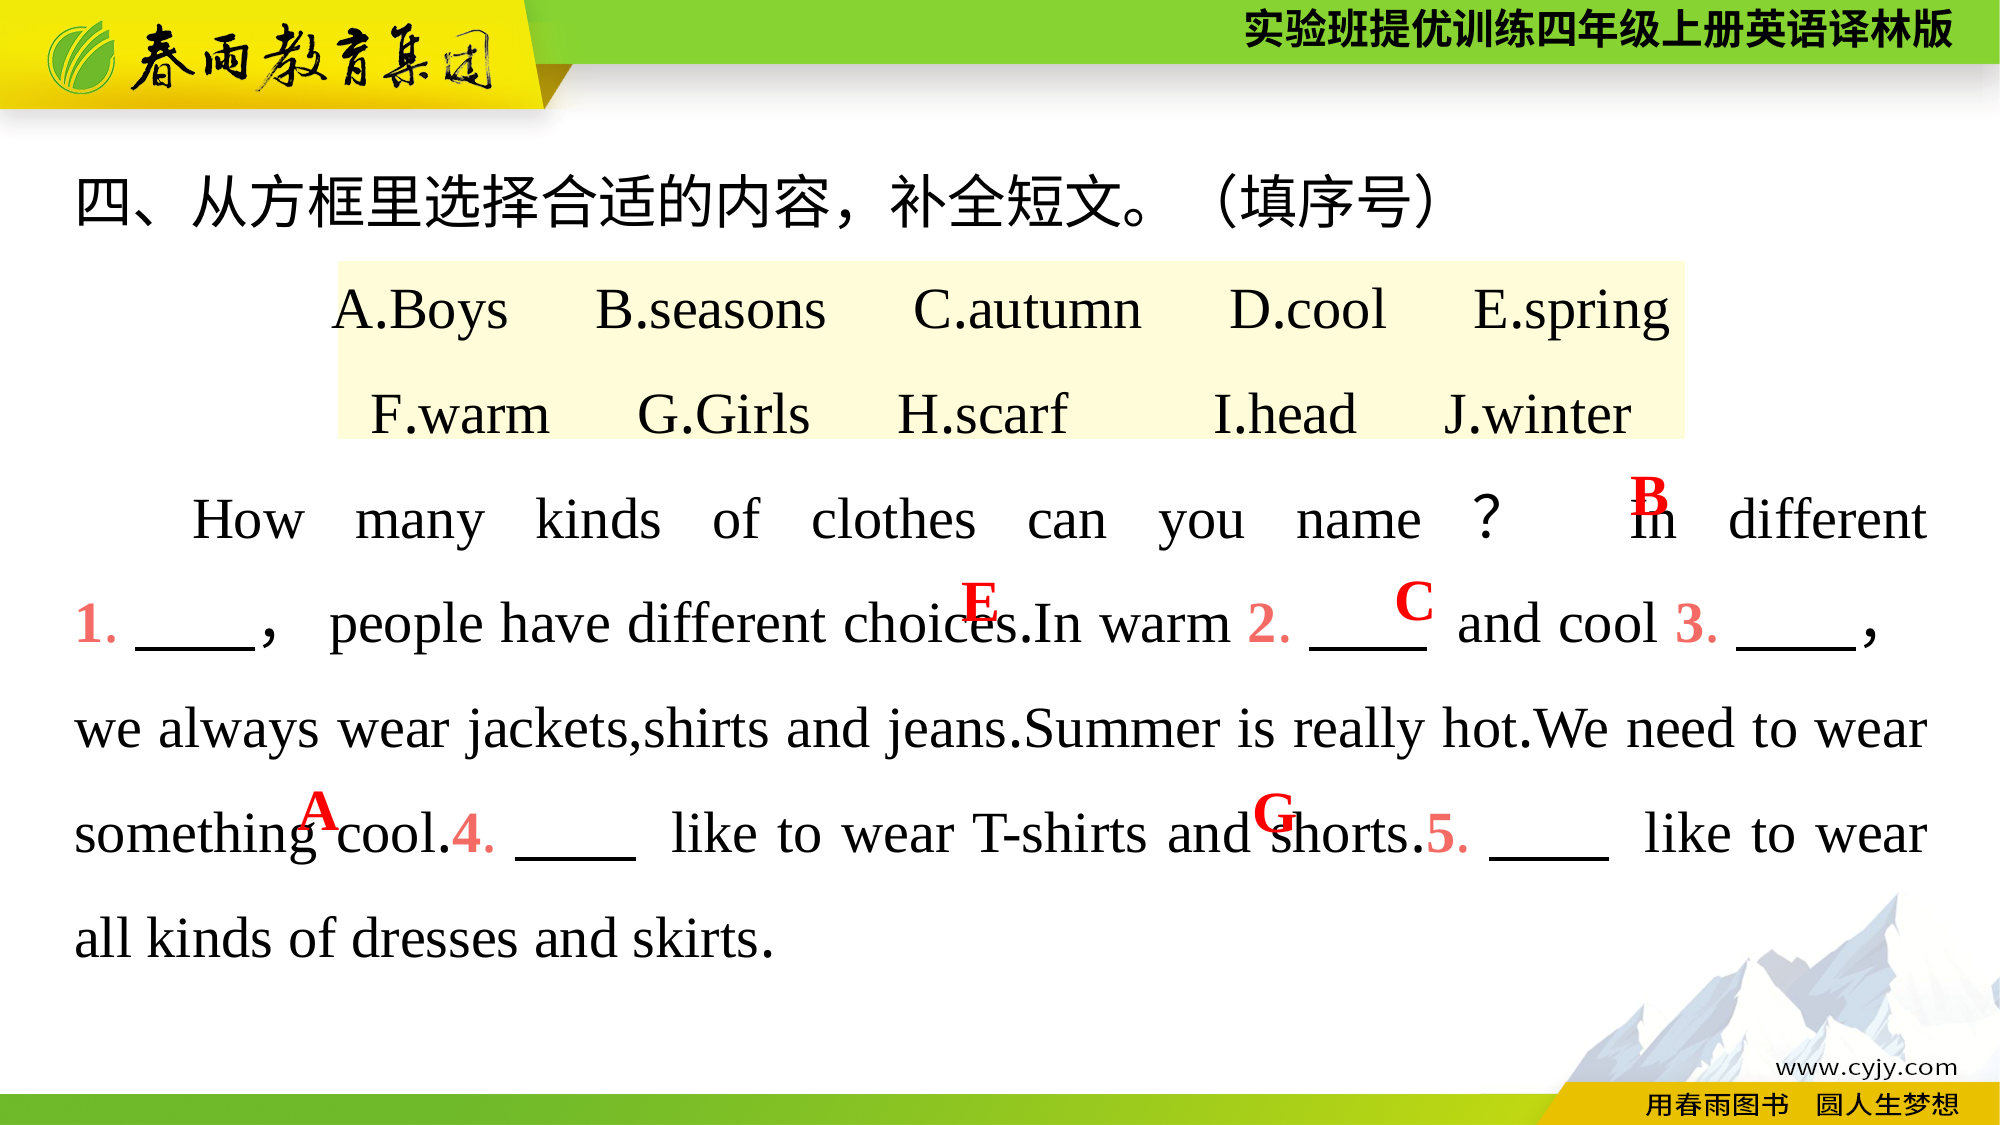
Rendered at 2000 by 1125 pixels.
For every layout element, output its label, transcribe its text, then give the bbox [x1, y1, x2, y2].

text_box E [947, 555, 1016, 641]
text_box A [282, 764, 355, 850]
list 四、从方框里选择合适的内容，补全短文。（填序号） A.Boys B.seasons C.autumn D.cool E.spring F.warm G.Girls H.scarf I.head J.winter How many kinds of clothes can you name？ In different 1. ，people have different choices.In warm 2. and cool 3. ，we always wear jackets,shirts and jeans.Summer is really hot.We need to wear something cool.4. like to wear T-shirts and shorts.5. like to wear all kinds of dresses and skirts. [59, 122, 1944, 986]
text_box G [1238, 766, 1314, 851]
text_box C [1379, 555, 1452, 640]
text_box B [1615, 450, 1685, 535]
picture [0, 0, 2000, 1125]
